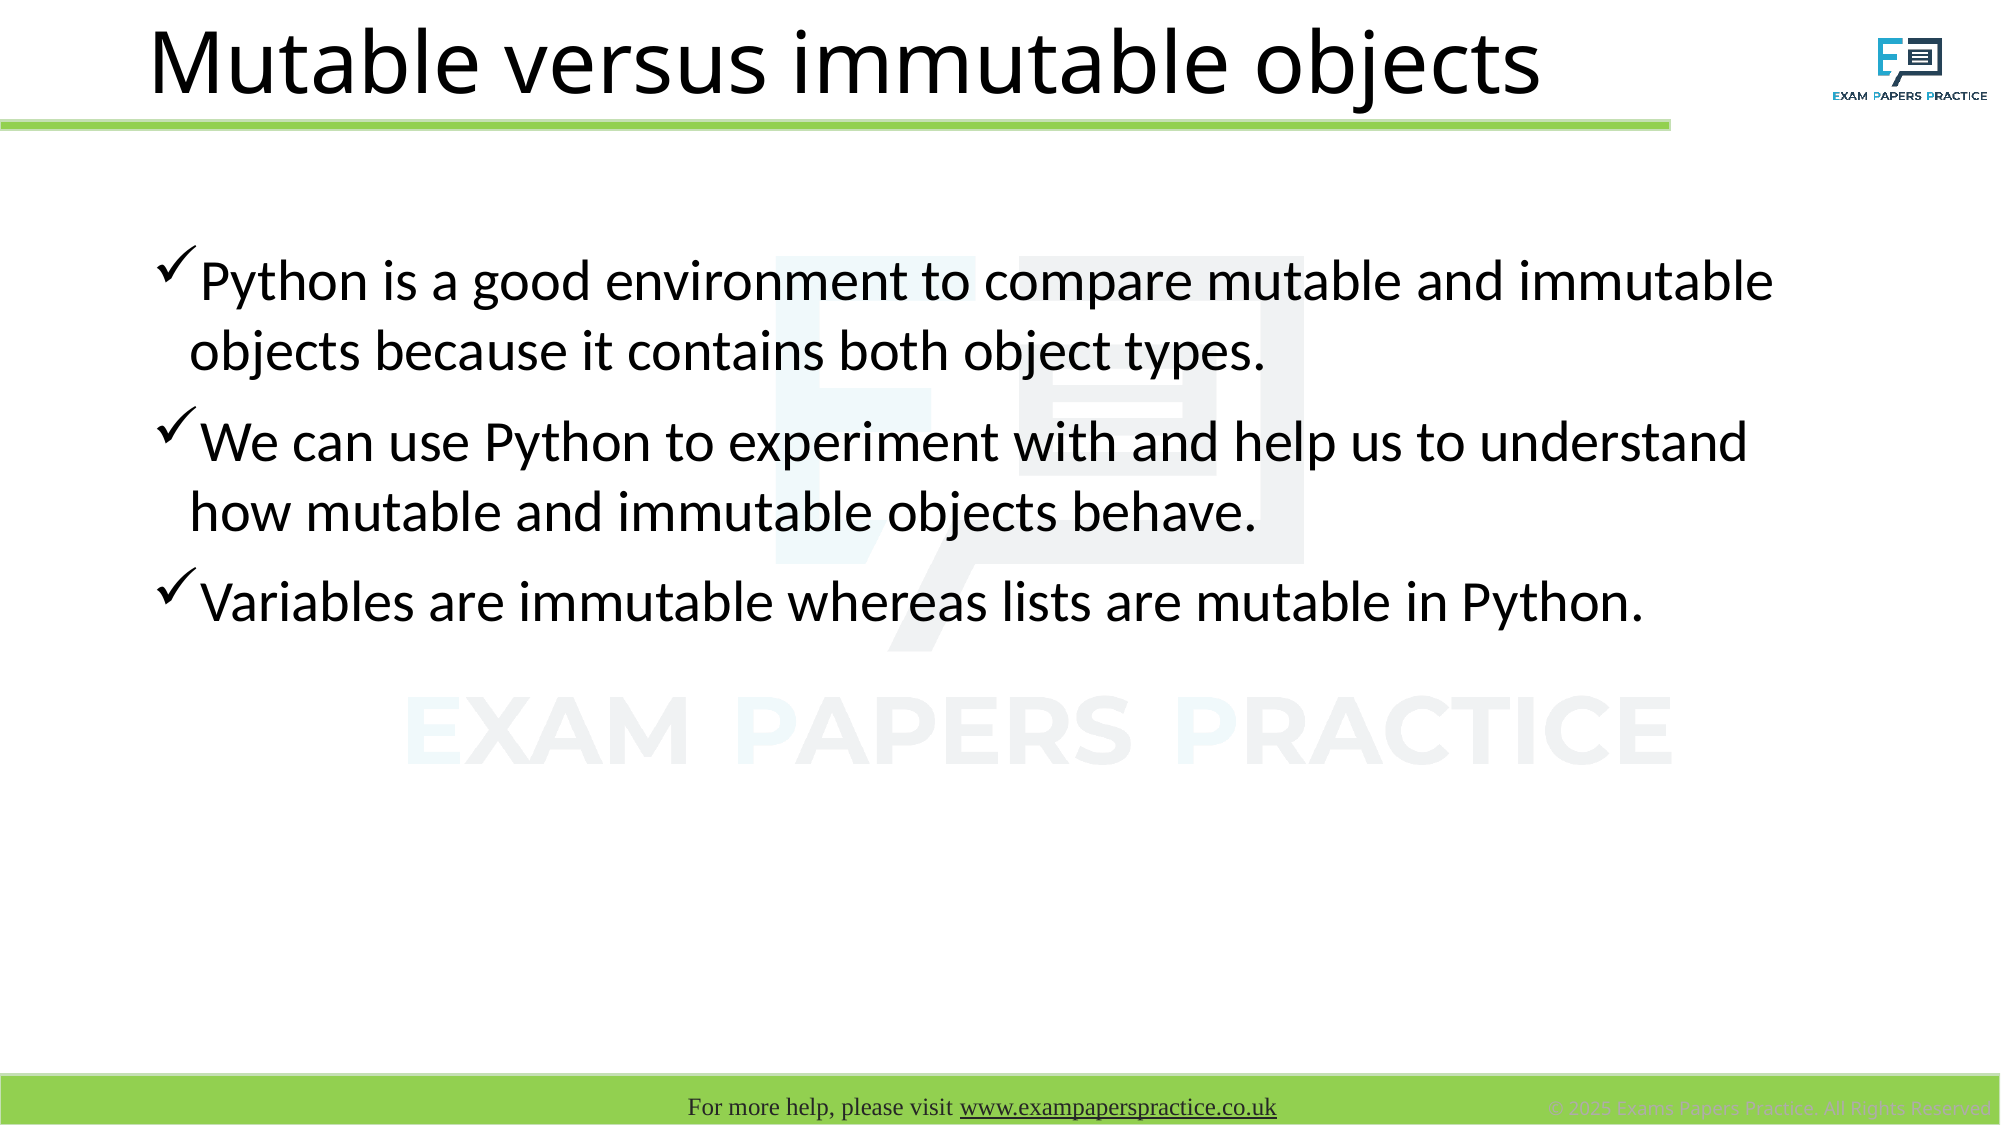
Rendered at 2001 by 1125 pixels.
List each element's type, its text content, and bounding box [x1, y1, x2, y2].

title Mutable versus immutable objects [132, 11, 1858, 121]
list Python is a good environment to compare mutable and immutable objects because it contains both object types. We can use Python to experiment with and help us to understand how mutable and immutable objects behave. Variables are immutable whereas lists are mutable in Python. [137, 234, 1863, 949]
